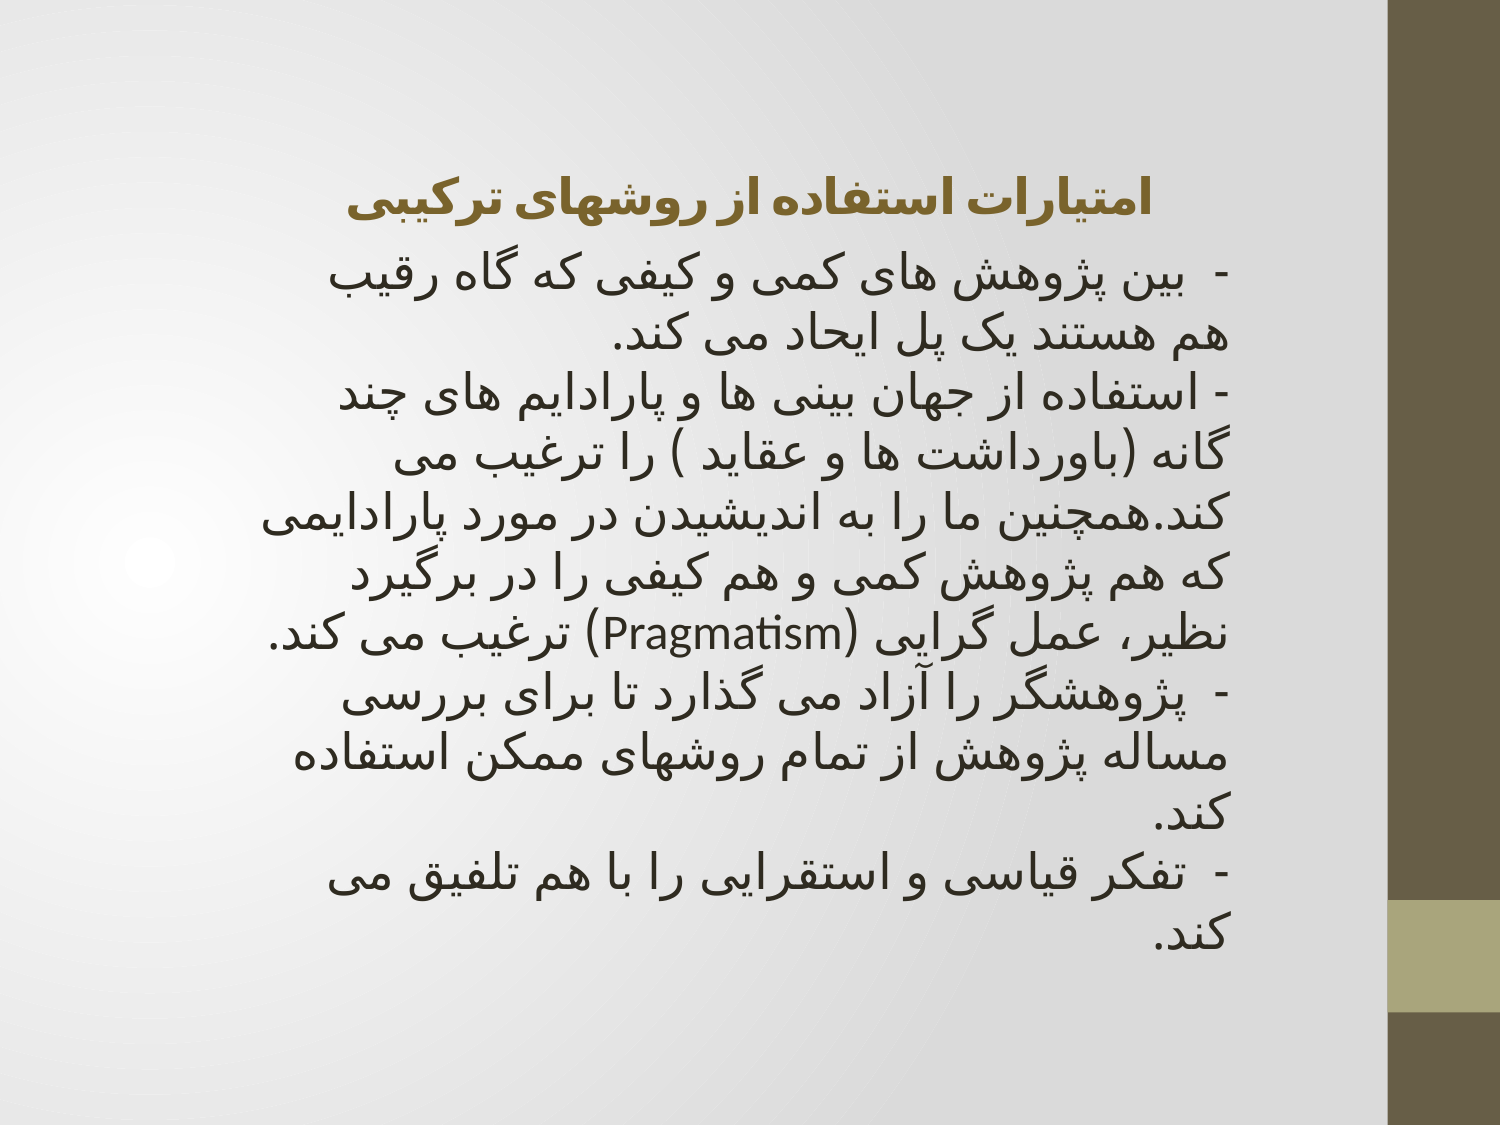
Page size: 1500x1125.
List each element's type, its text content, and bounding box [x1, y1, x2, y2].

title امتیارات استفاده از روشهای ترکیبی [112, 90, 1388, 232]
subtitle - بین پژوهش های کمی و کیفی که گاه رقیب هم هستند یک پل ایحاد می کند. - استفاده از جهان بینی ها و پارادایم های چند گانه (باورداشت ها و عقاید ) را ترغیب می کند.همچنین ما را به اندیشیدن در مورد پارادایمی که هم پژوهش کمی و هم کیفی را در برگیرد نظیر، عمل گرایی (Pragmatism) ترغیب می کند. - پژوهشگر را آزاد می گذارد تا برای بررسی مساله پژوهش از تمام روشهای ممکن استفاده کند. - تفکر قیاسی و استقرایی را با هم تلفیق می کند. [242, 231, 1247, 925]
